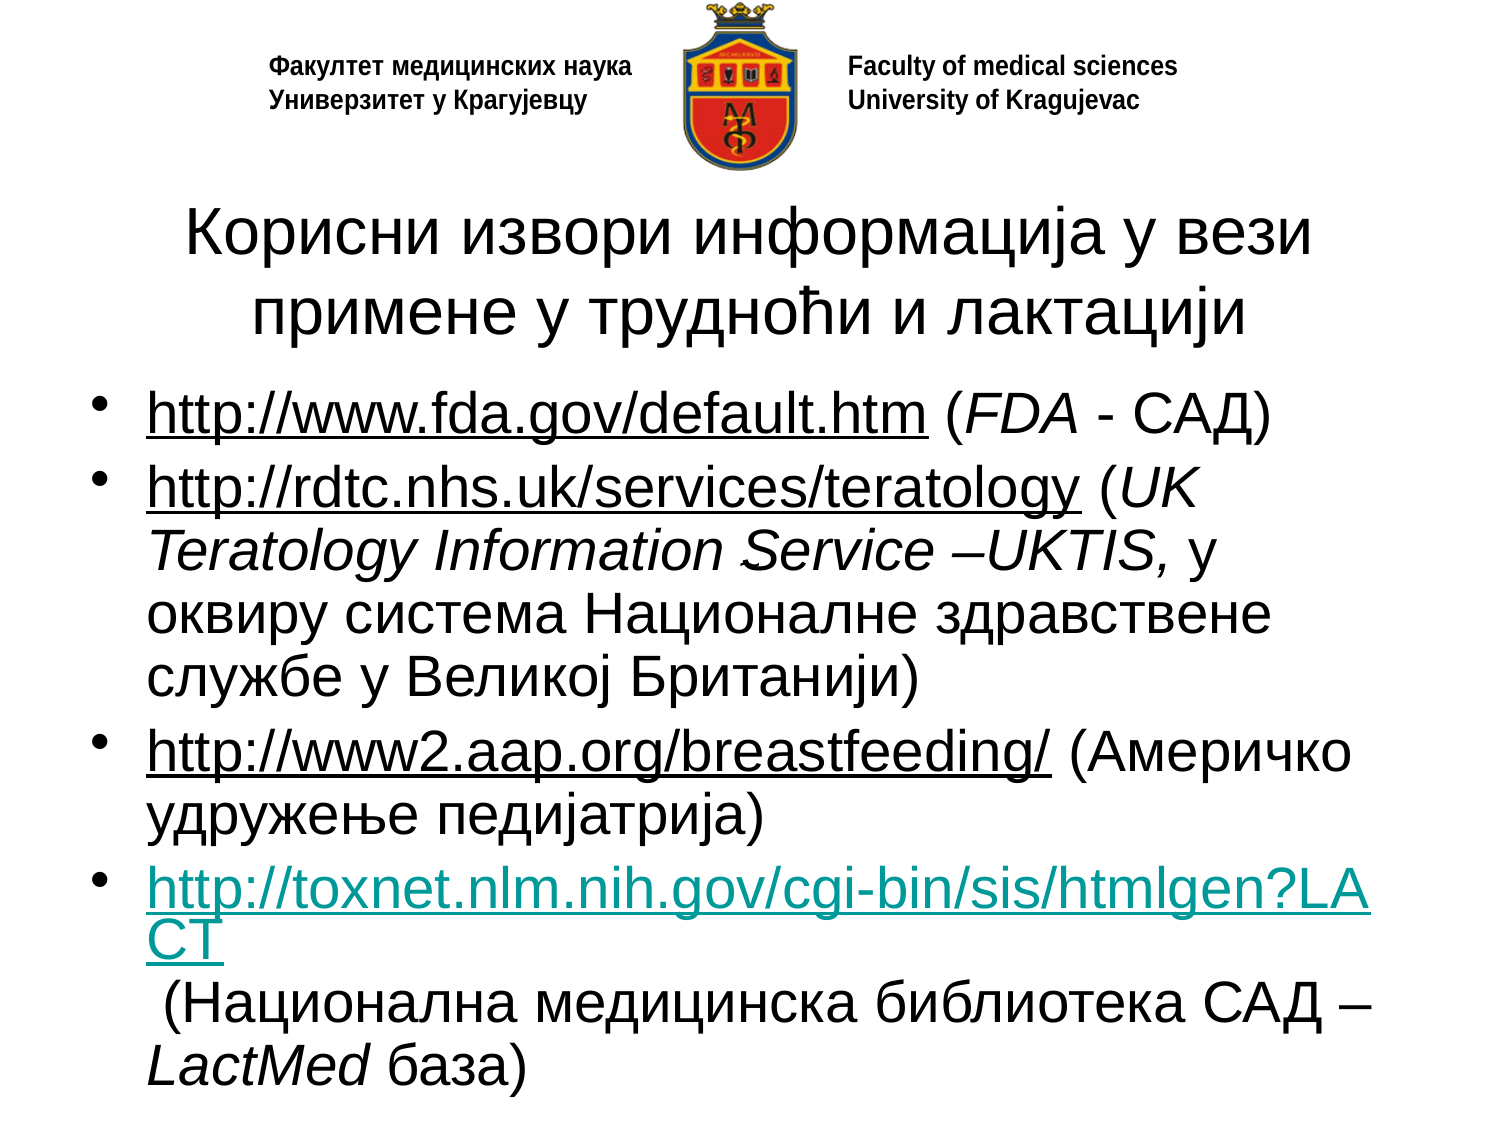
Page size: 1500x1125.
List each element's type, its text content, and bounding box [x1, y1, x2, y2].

title Корисни извори информација у вези примене у трудноћи и лактацији [74, 173, 1426, 362]
text_box ~ [724, 532, 776, 593]
list http://www.fda.gov/default.htm (FDA - САД) http://rdtc.nhs.uk/services/teratology (UK Teratology Information Service –UKTIS, у оквиру система Националне здравствене службе у Великој Британији) http://www2.aap.org/breastfeeding/ (Америчко удружење педијатрија) http://toxnet.nlm.nih.gov/cgi-bin/sis/htmlgen?LACT (Национална медицинска библиотека САД – LactMed база) [74, 374, 1426, 1118]
